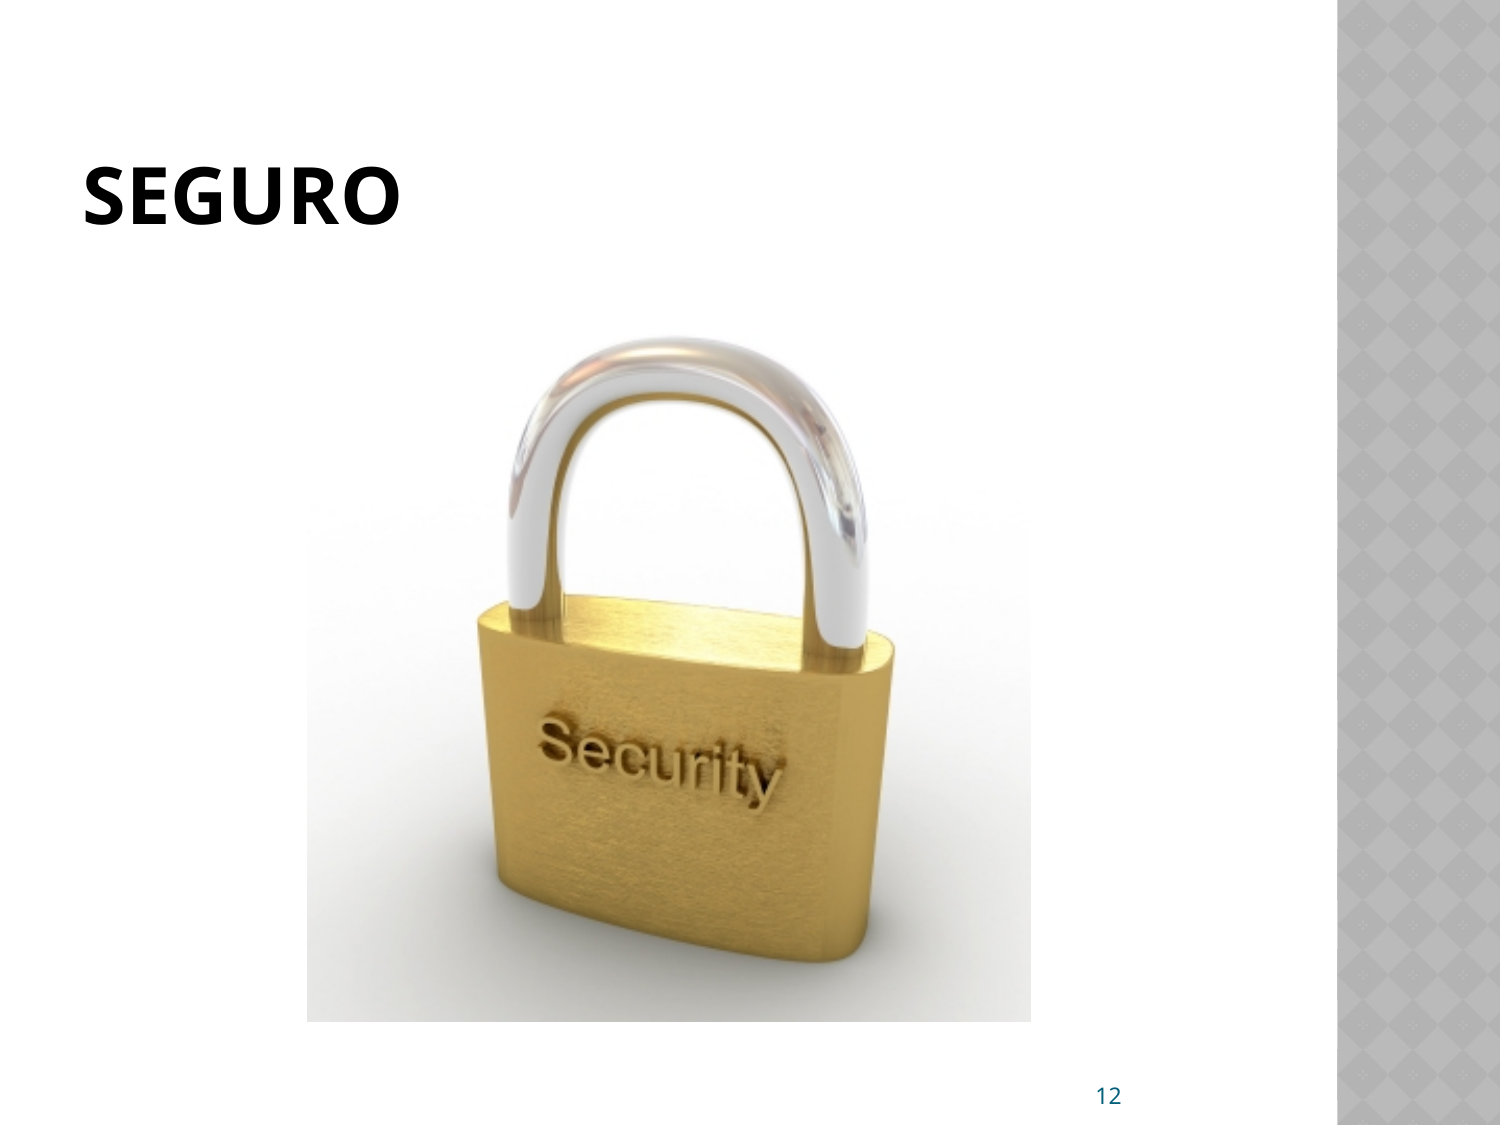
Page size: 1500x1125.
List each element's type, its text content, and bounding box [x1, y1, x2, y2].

slide_number 12 [1025, 1075, 1122, 1113]
title Seguro [75, 52, 1263, 240]
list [306, 300, 1031, 1023]
